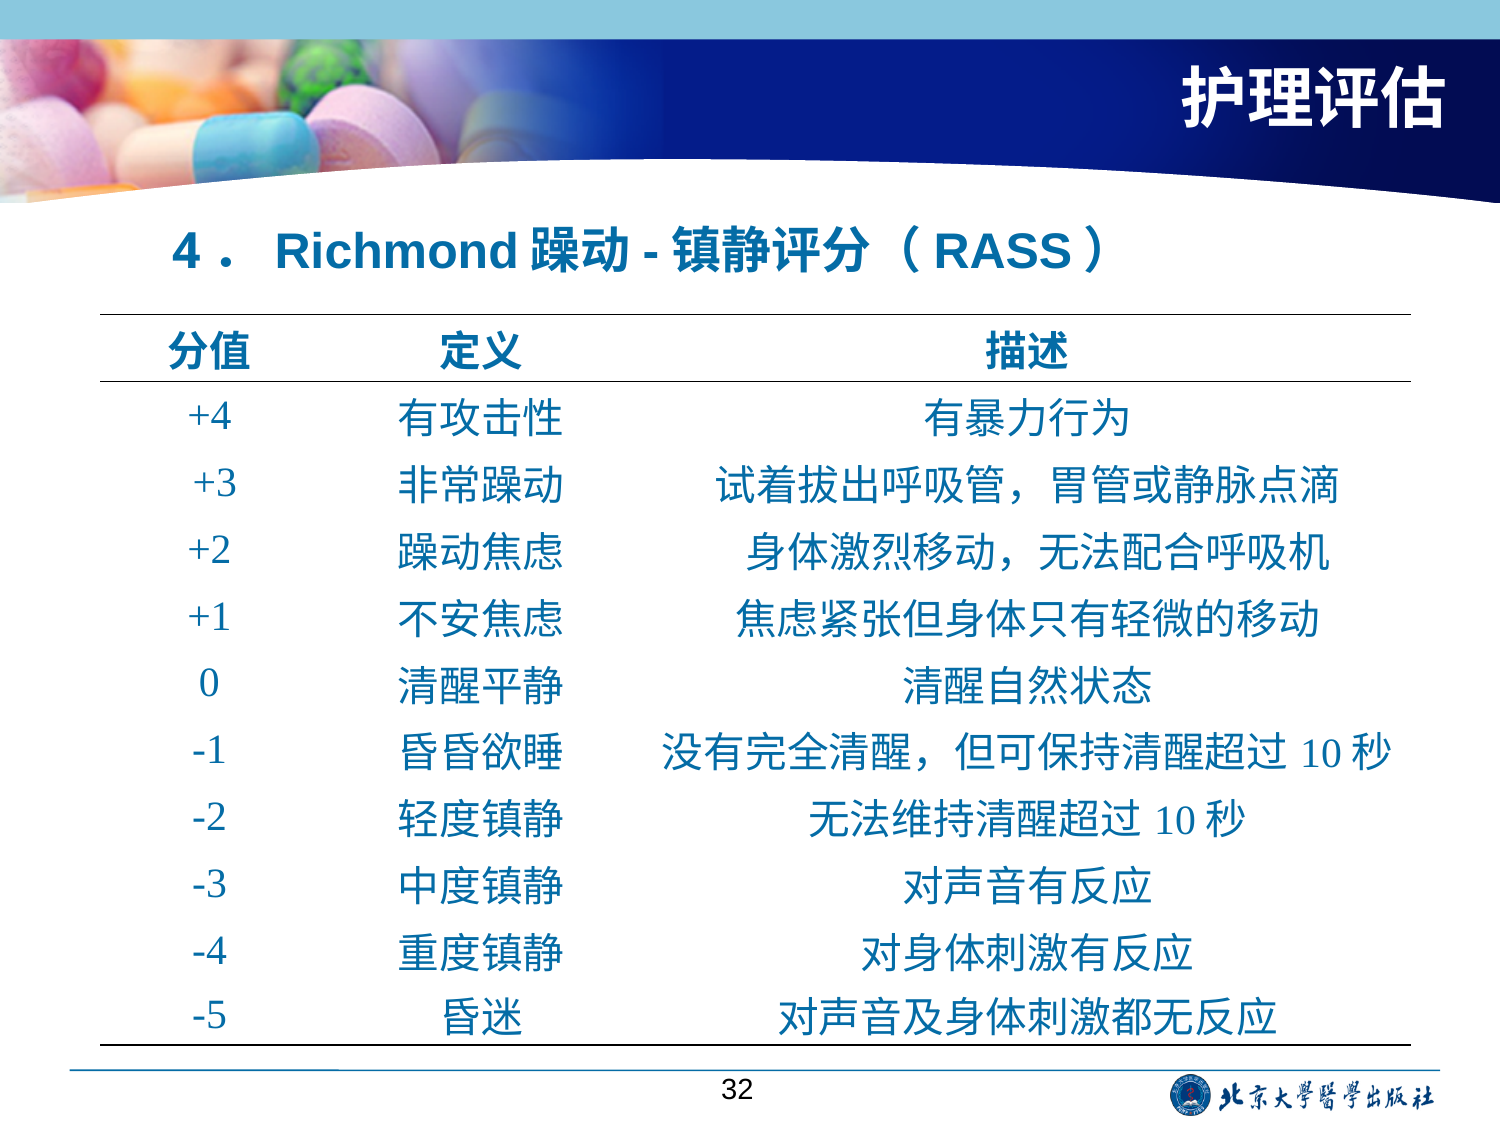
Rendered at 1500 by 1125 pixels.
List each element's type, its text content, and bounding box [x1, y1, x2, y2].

table_cell 0 [100, 649, 319, 716]
table_cell 昏昏欲睡 [319, 716, 644, 783]
table_cell 试着拔出呼吸管，胃管或静脉点滴 [644, 448, 1411, 515]
table_cell 对身体刺激有反应 [644, 917, 1411, 984]
table_cell 清醒自然状态 [644, 649, 1411, 716]
table_cell +2 [100, 515, 319, 582]
table_cell 有攻击性 [319, 382, 644, 448]
table_header 定义 [319, 315, 644, 381]
table_cell -5 [100, 984, 319, 1044]
table_cell 焦虑紧张但身体只有轻微的移动 [644, 582, 1411, 649]
table_header 分值 [100, 315, 319, 381]
table_cell -1 [100, 716, 319, 783]
table_cell 无法维持清醒超过10秒 [644, 783, 1411, 850]
table_cell +4 [100, 382, 319, 448]
picture [1170, 1074, 1436, 1118]
table_cell 昏迷 [319, 984, 644, 1044]
table_cell +1 [100, 582, 319, 649]
table_header 描述 [644, 315, 1411, 381]
picture [0, 40, 1500, 203]
table_cell 躁动焦虑 [319, 515, 644, 582]
table_cell 重度镇静 [319, 917, 644, 984]
title 护理评估 [137, 49, 1463, 143]
table_cell -4 [100, 917, 319, 984]
list 4．Richmond躁动-镇静评分（RASS） [81, 198, 1419, 315]
table_cell 对声音有反应 [644, 850, 1411, 917]
table_cell -3 [100, 850, 319, 917]
table_cell -2 [100, 783, 319, 850]
table_cell 没有完全清醒，但可保持清醒超过10秒 [644, 716, 1411, 783]
table_cell 中度镇静 [319, 850, 644, 917]
text_box 32 [562, 1062, 913, 1113]
table_cell 对声音及身体刺激都无反应 [644, 984, 1411, 1044]
table_cell 不安焦虑 [319, 582, 644, 649]
table_cell 清醒平静 [319, 649, 644, 716]
table_cell +3 [100, 448, 319, 515]
table_cell 身体激烈移动，无法配合呼吸机 [644, 515, 1411, 582]
table_cell 非常躁动 [319, 448, 644, 515]
table_cell 有暴力行为 [644, 382, 1411, 448]
table_cell 轻度镇静 [319, 783, 644, 850]
